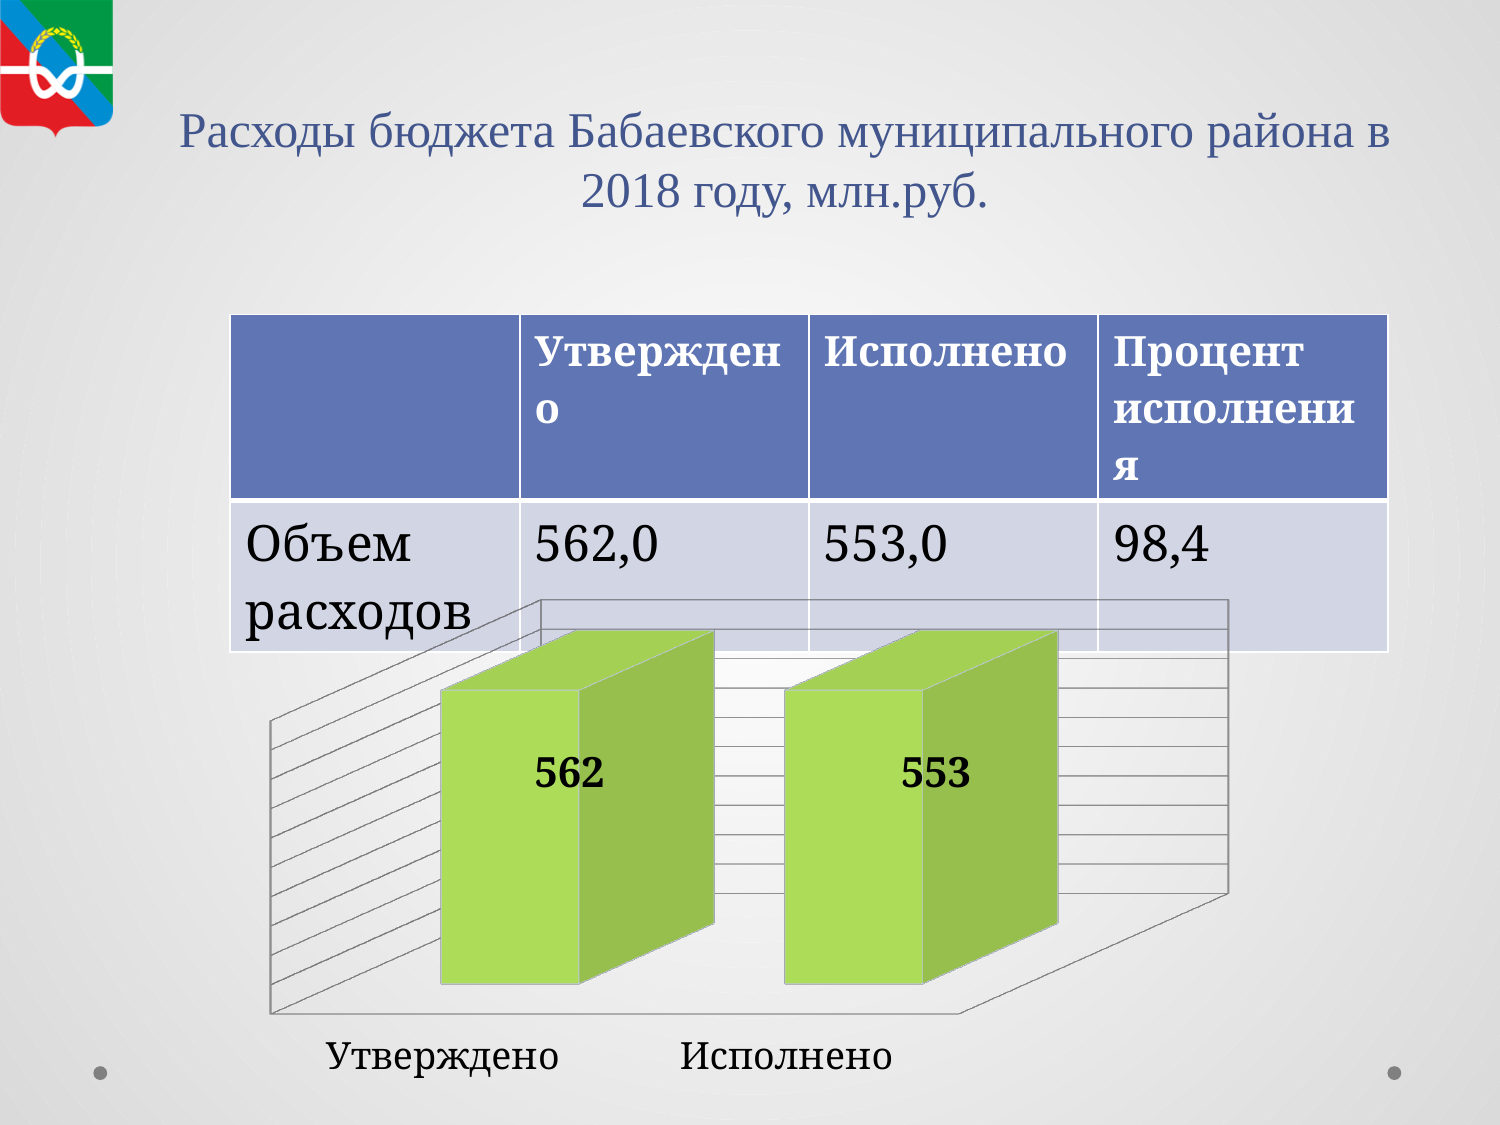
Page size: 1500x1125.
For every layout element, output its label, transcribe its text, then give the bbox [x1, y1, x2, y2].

table_cell 553,0 [810, 503, 1097, 584]
table_cell Объем расходов [231, 503, 519, 651]
chart [249, 585, 1251, 1095]
title Расходы бюджета Бабаевского муниципального района в 2018 году, млн.руб. [147, 54, 1423, 225]
table_header Процент исполнения [1099, 315, 1387, 498]
table_header Утверждено [521, 315, 808, 498]
table_cell 562,0 [521, 503, 808, 584]
picture [0, 0, 113, 138]
table_cell 98,4 [1099, 503, 1387, 651]
table_header [231, 315, 519, 498]
table_header Исполнено [810, 315, 1097, 498]
